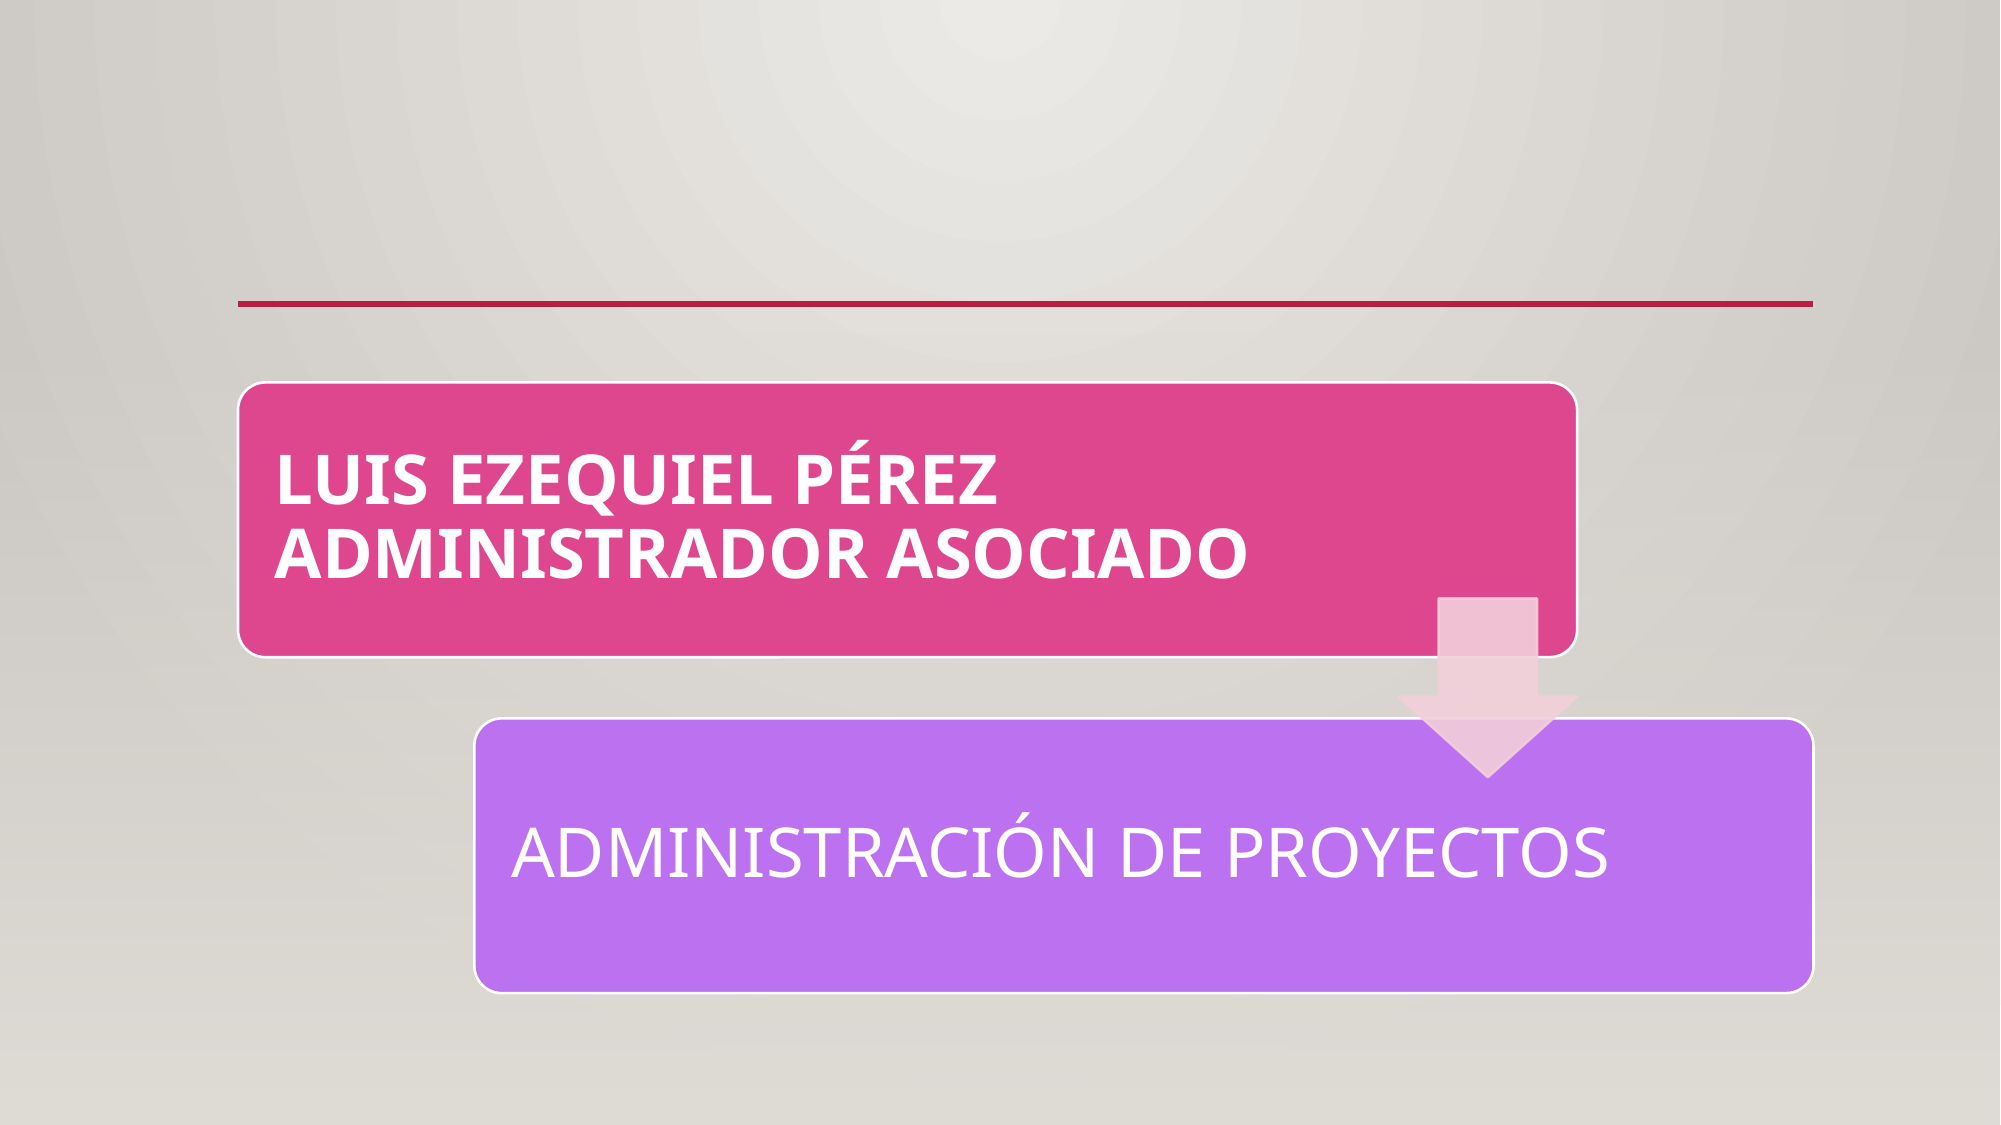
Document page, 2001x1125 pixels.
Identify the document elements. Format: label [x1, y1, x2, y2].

text_box [0, 330, 2000, 1125]
text_box [0, 0, 2000, 330]
list [237, 382, 1814, 994]
